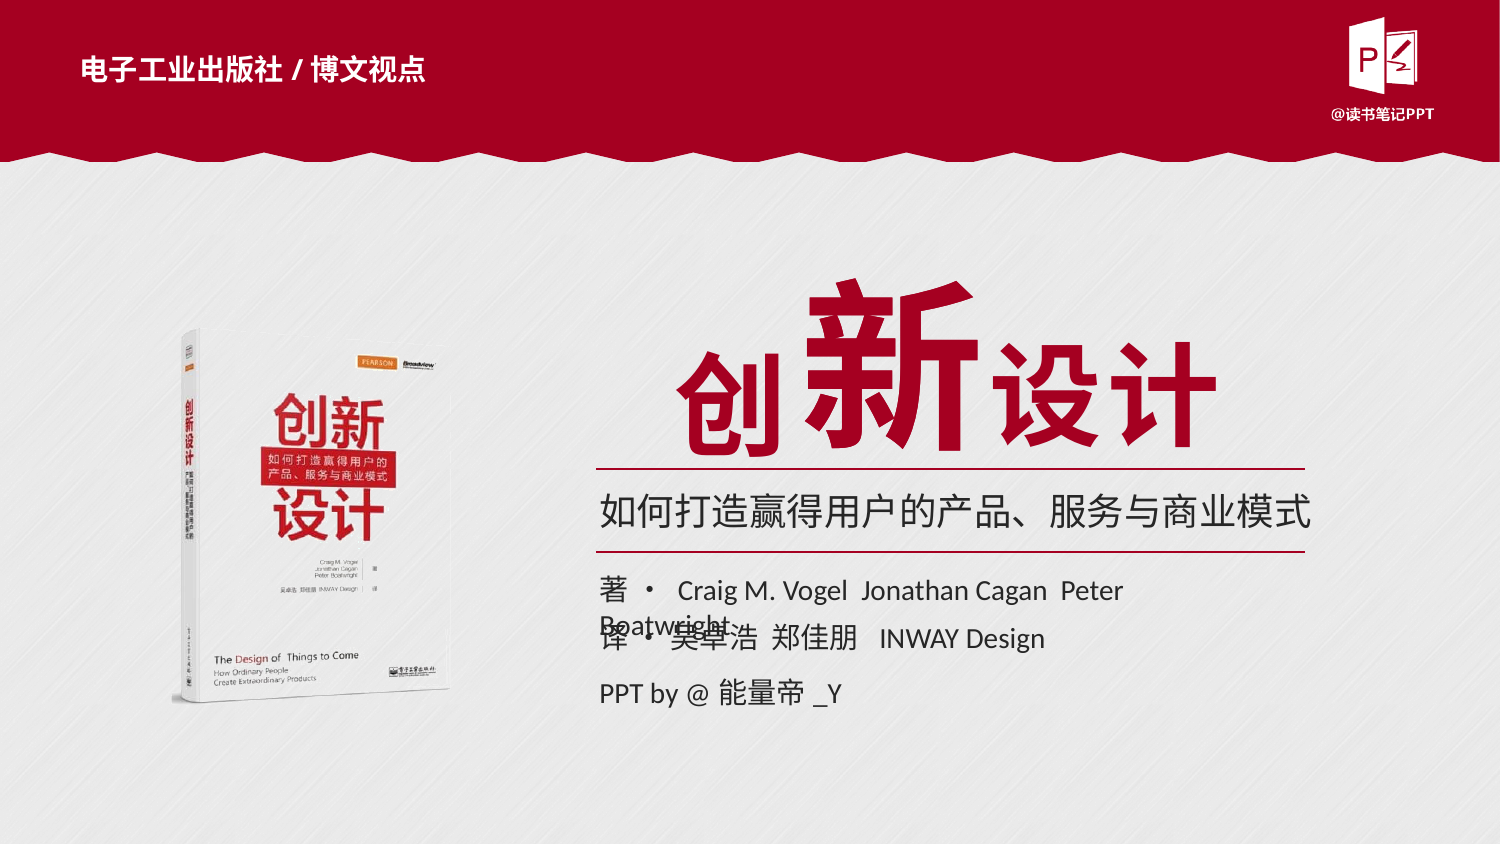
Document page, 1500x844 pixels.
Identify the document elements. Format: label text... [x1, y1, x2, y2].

text_box PPT by @能量帝_Y [584, 666, 1152, 717]
text_box 创 [659, 327, 785, 468]
picture [0, 163, 1500, 844]
text_box 译 • 吴卓浩 郑佳朋 INWAY Design [584, 611, 1152, 662]
picture [1316, 2, 1448, 134]
text_box 设计 [999, 317, 1282, 468]
text_box 新 [785, 244, 999, 468]
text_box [0, 0, 1500, 163]
text_box 著 • Craig M. Vogel Jonathan Cagan Peter Boatwright [584, 563, 1258, 649]
text_box 如何打造赢得用户的产品、服务与商业模式 [584, 480, 1329, 541]
